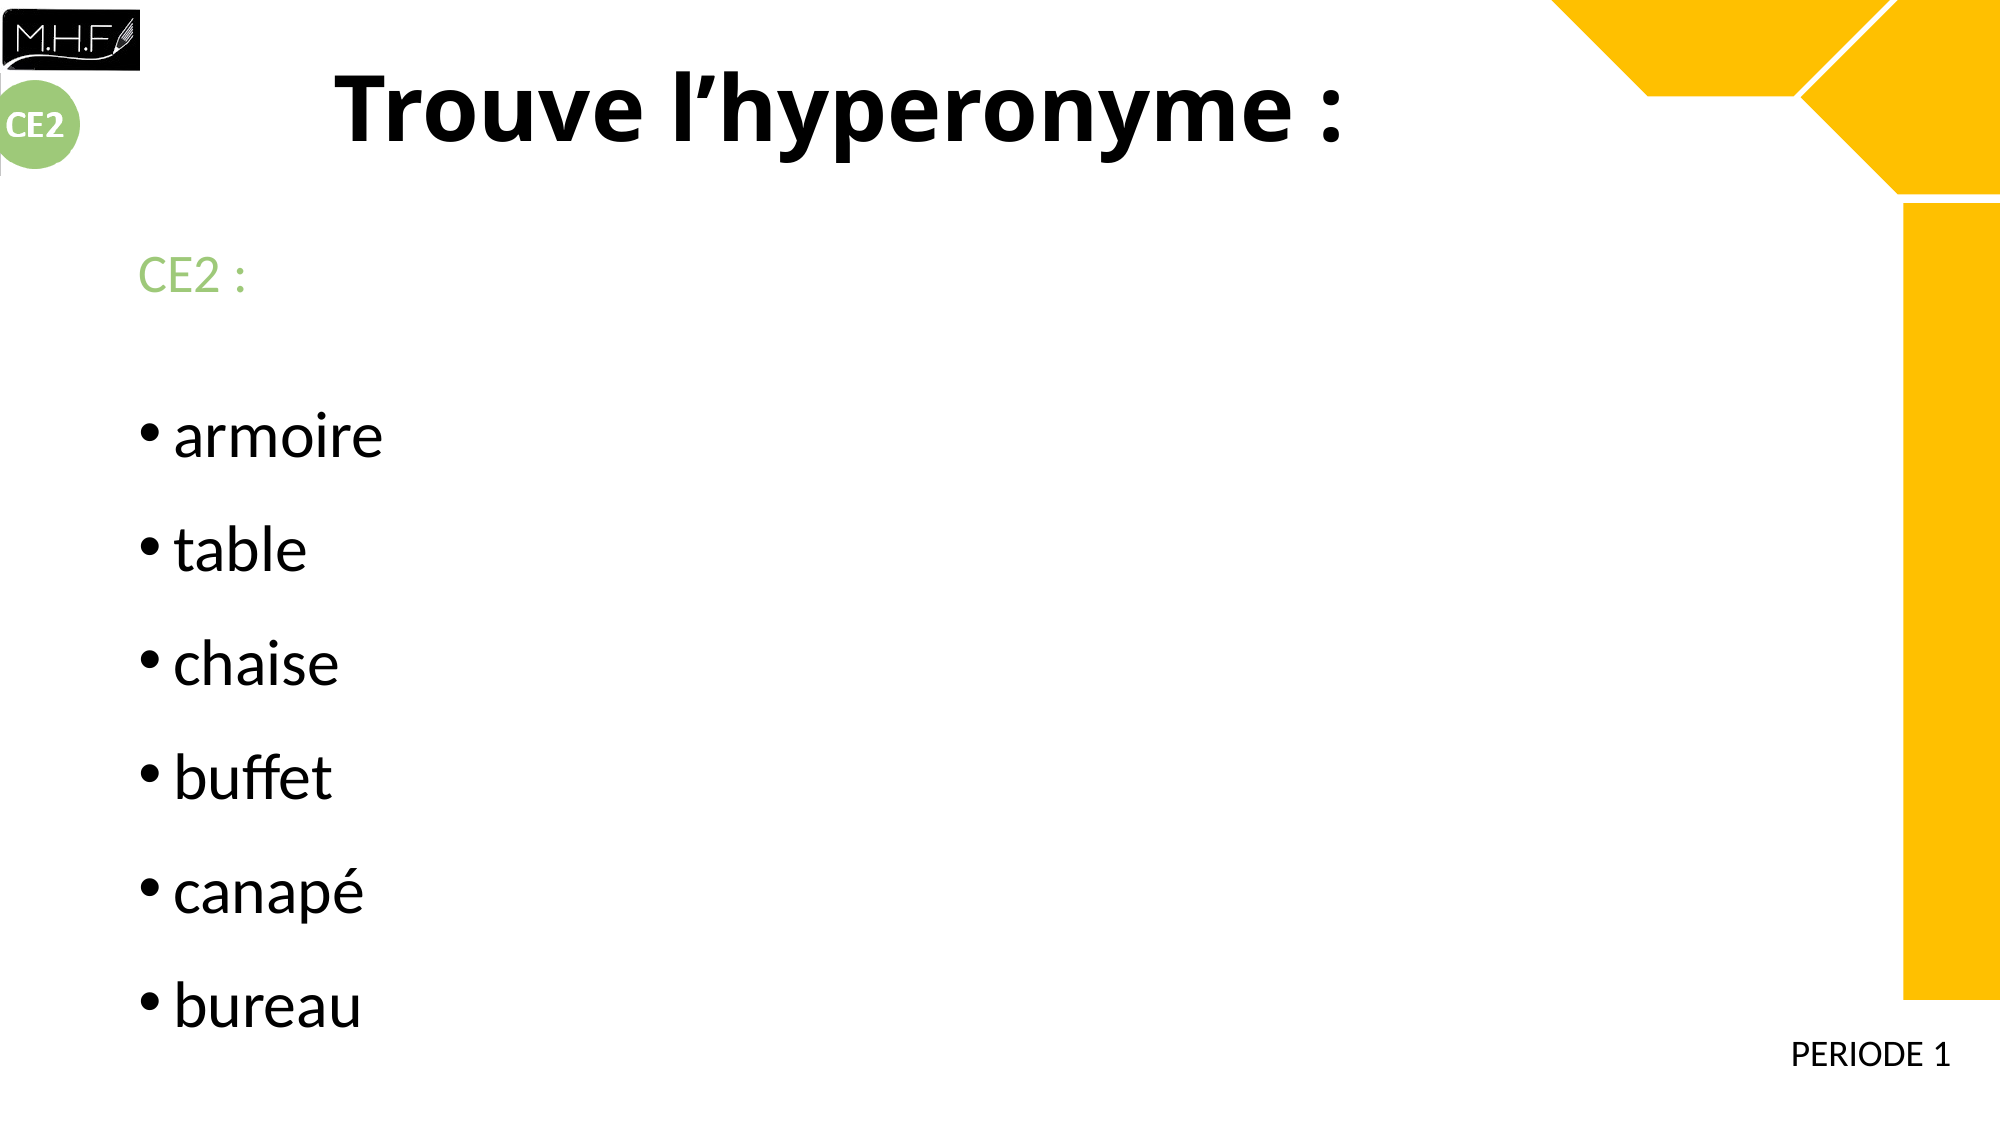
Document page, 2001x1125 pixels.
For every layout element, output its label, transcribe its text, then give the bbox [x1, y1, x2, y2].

picture [0, 7, 140, 176]
text_box PERIODE 1 [1362, 1021, 1967, 1125]
text_box [1549, 0, 1892, 98]
text_box CE2 : armoire table chaise buffet canapé bureau [123, 238, 945, 1054]
title Trouve l’hyperonyme : [318, 3, 1865, 221]
text_box [1799, 0, 2000, 196]
text_box [1902, 202, 2000, 1001]
